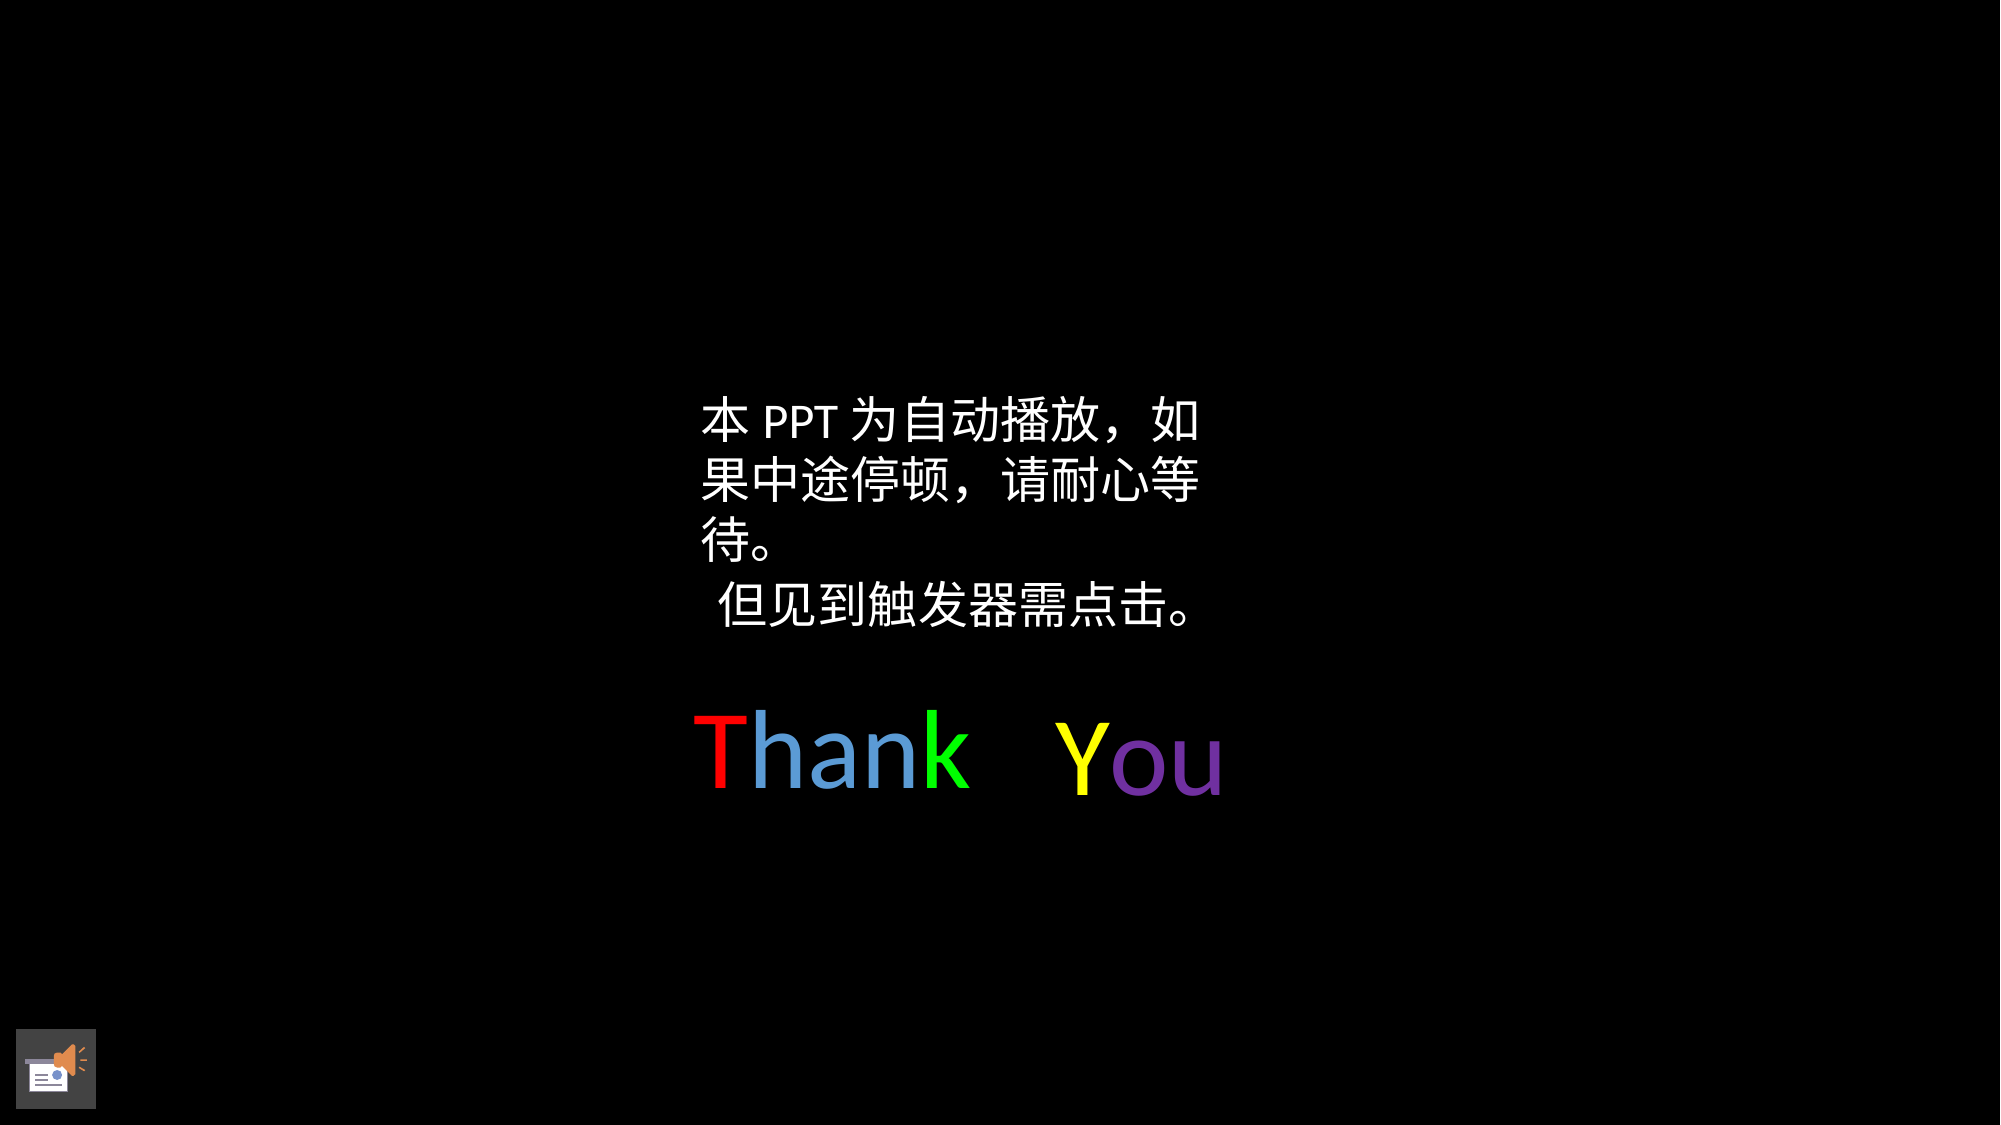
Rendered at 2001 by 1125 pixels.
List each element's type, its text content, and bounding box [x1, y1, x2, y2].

picture [15, 1028, 97, 1110]
text_box 本PPT为自动播放，如果中途停顿，请耐心等待。 [685, 381, 1244, 577]
text_box You [1027, 675, 1256, 825]
text_box Thank [678, 668, 987, 819]
text_box 但见到触发器需点击。 [703, 566, 1261, 642]
